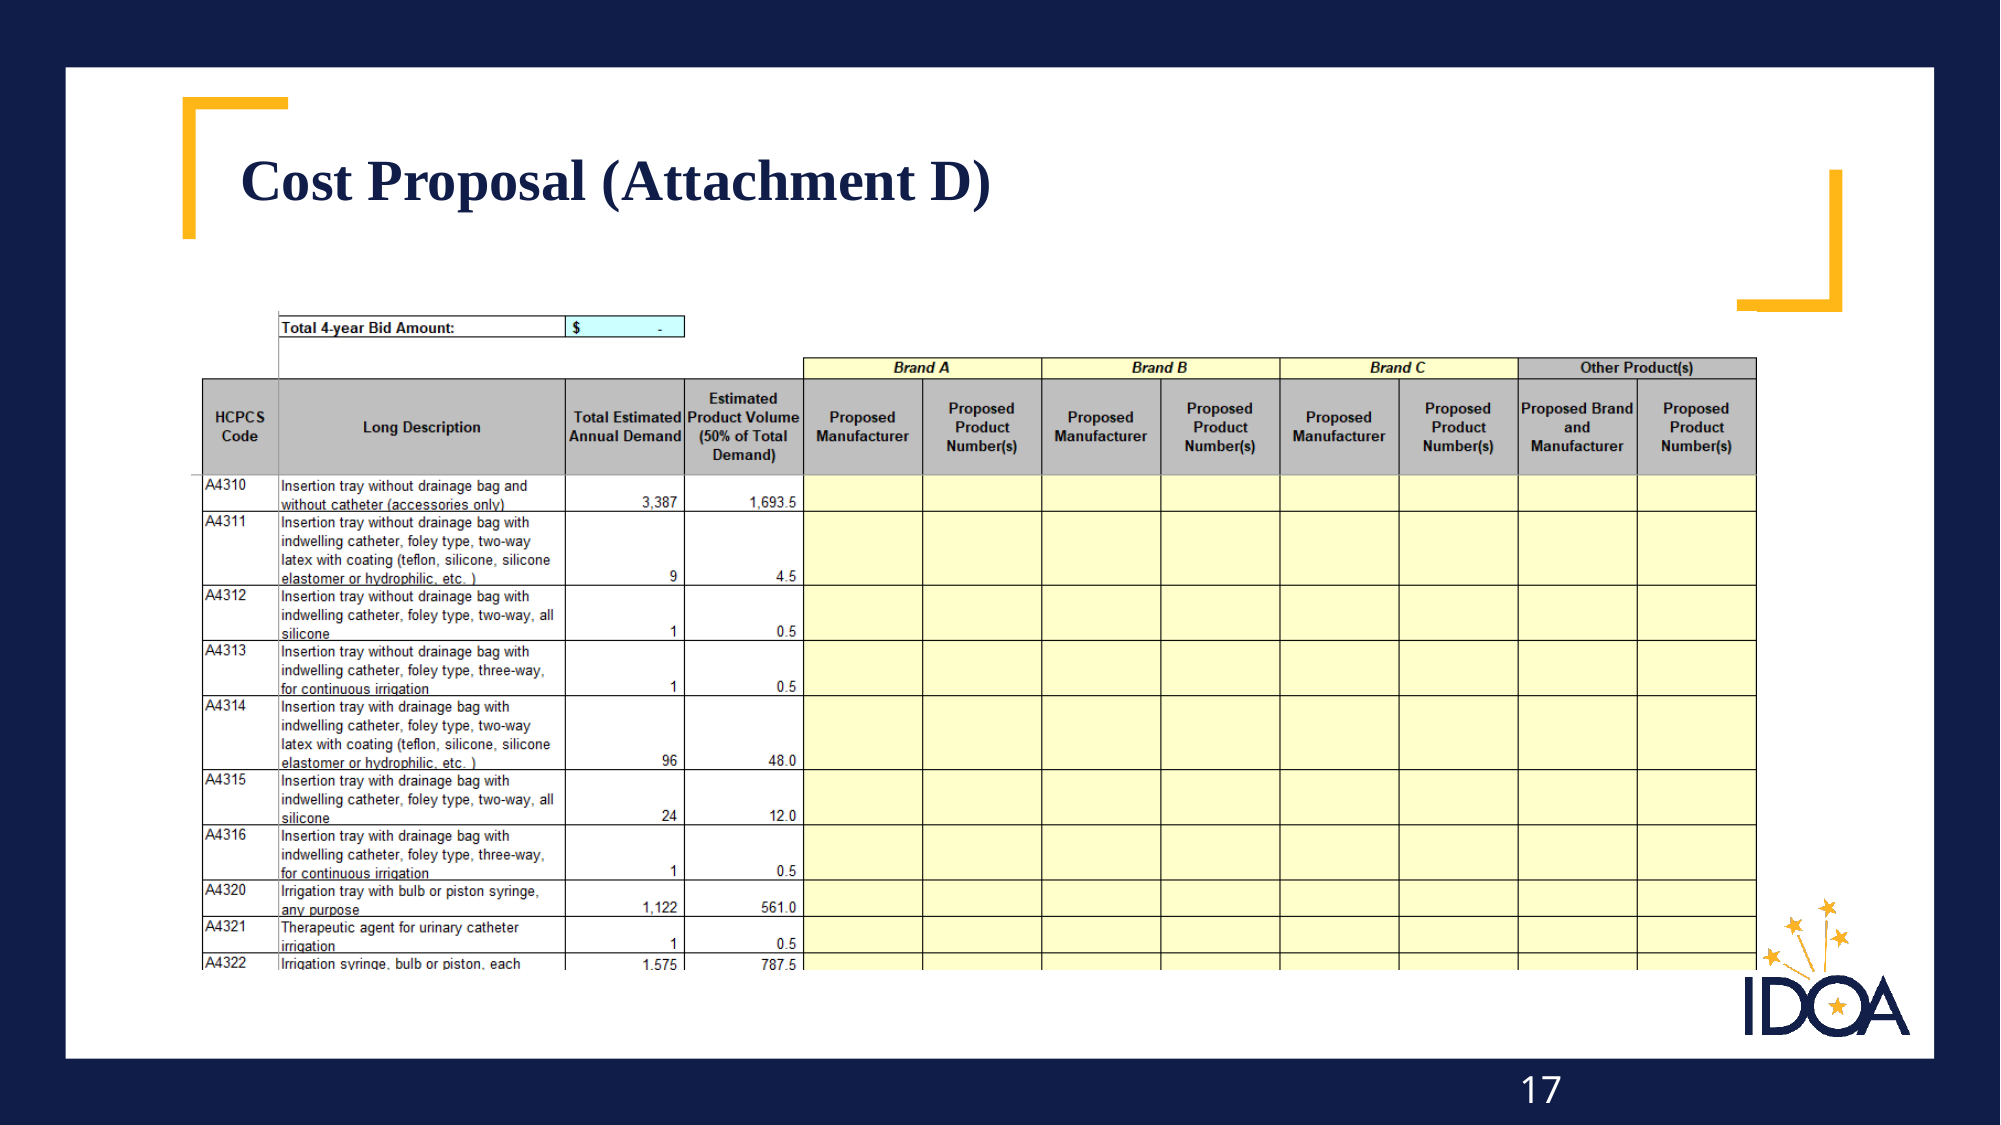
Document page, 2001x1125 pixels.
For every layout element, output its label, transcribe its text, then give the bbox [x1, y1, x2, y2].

slide_number 17 [1504, 1058, 1767, 1125]
picture [190, 311, 1959, 1114]
title Cost Proposal (Attachment D) [225, 142, 1800, 279]
